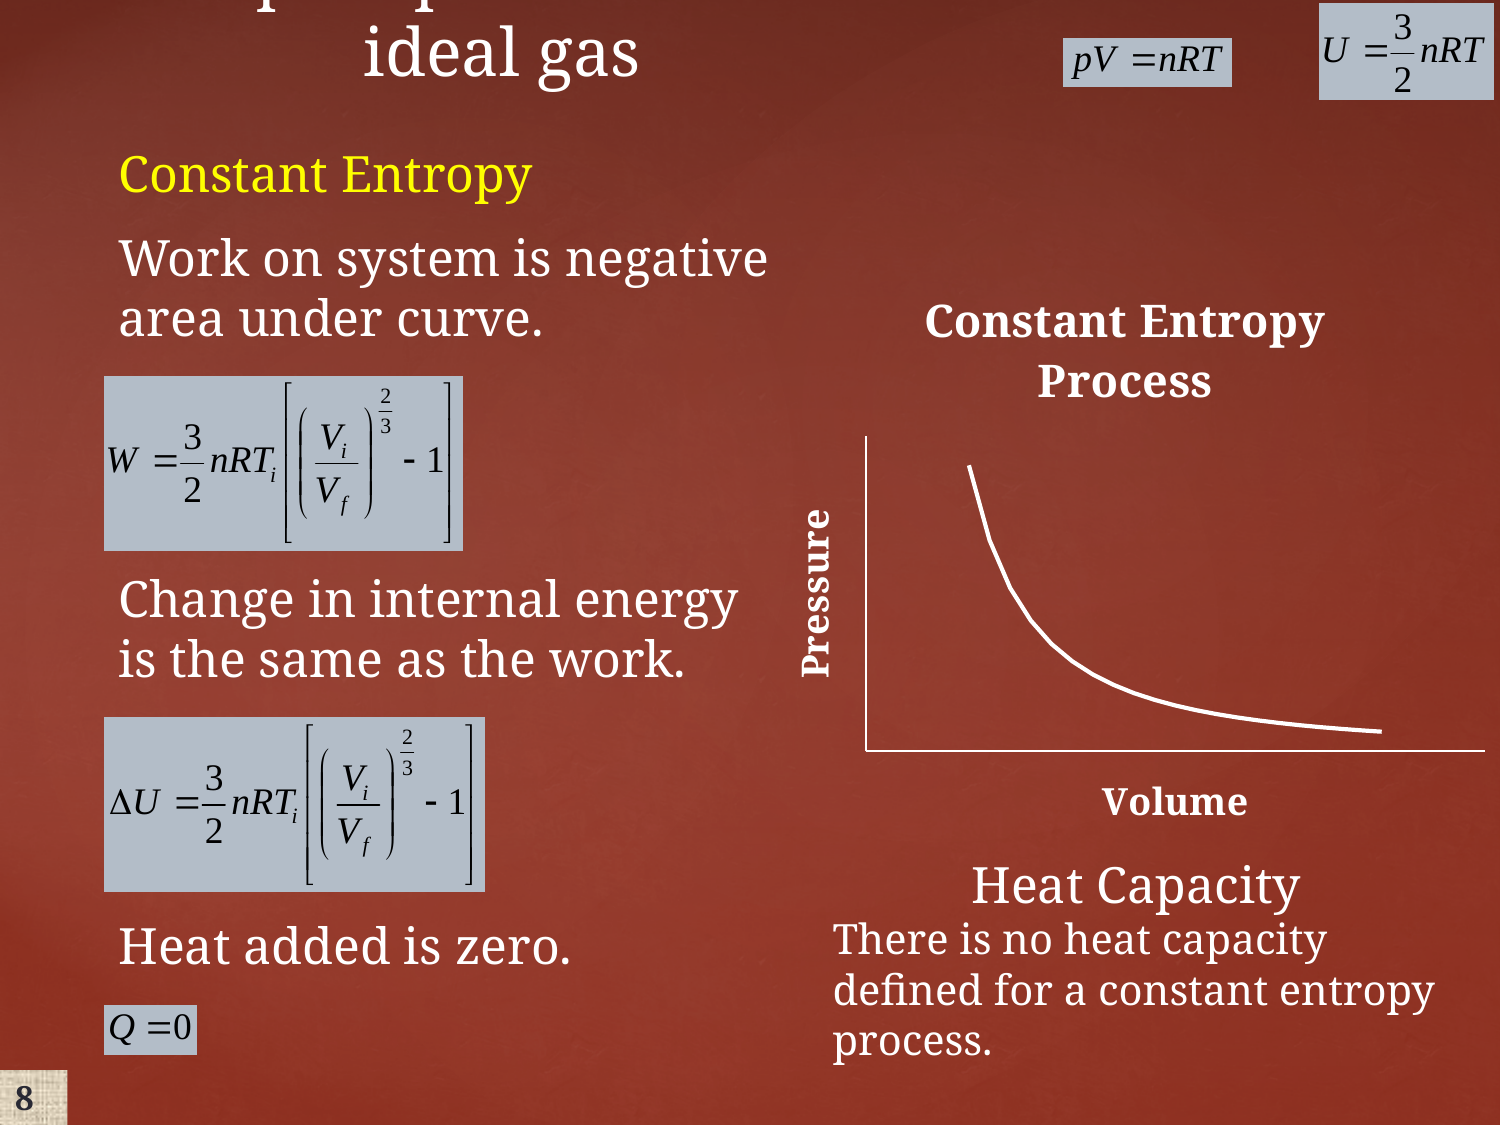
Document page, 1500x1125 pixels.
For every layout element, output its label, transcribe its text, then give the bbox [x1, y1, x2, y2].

text_box Basic p - V processes for an ideal gas [0, 0, 1005, 98]
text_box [1318, 2, 1495, 101]
text_box Change in internal energy is the same as the work. [103, 573, 739, 695]
text_box Work on system is negative area under curve. [103, 232, 870, 354]
text_box Heat Capacity There is no heat capacity defined for a constant entropy process. [817, 884, 1455, 1071]
chart [749, 254, 1500, 863]
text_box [103, 375, 464, 552]
text_box Constant Entropy [103, 142, 577, 210]
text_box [102, 716, 486, 893]
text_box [1062, 36, 1233, 88]
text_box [102, 1004, 198, 1056]
text_box Heat added is zero. [103, 914, 782, 983]
text_box 8 [0, 1070, 68, 1125]
